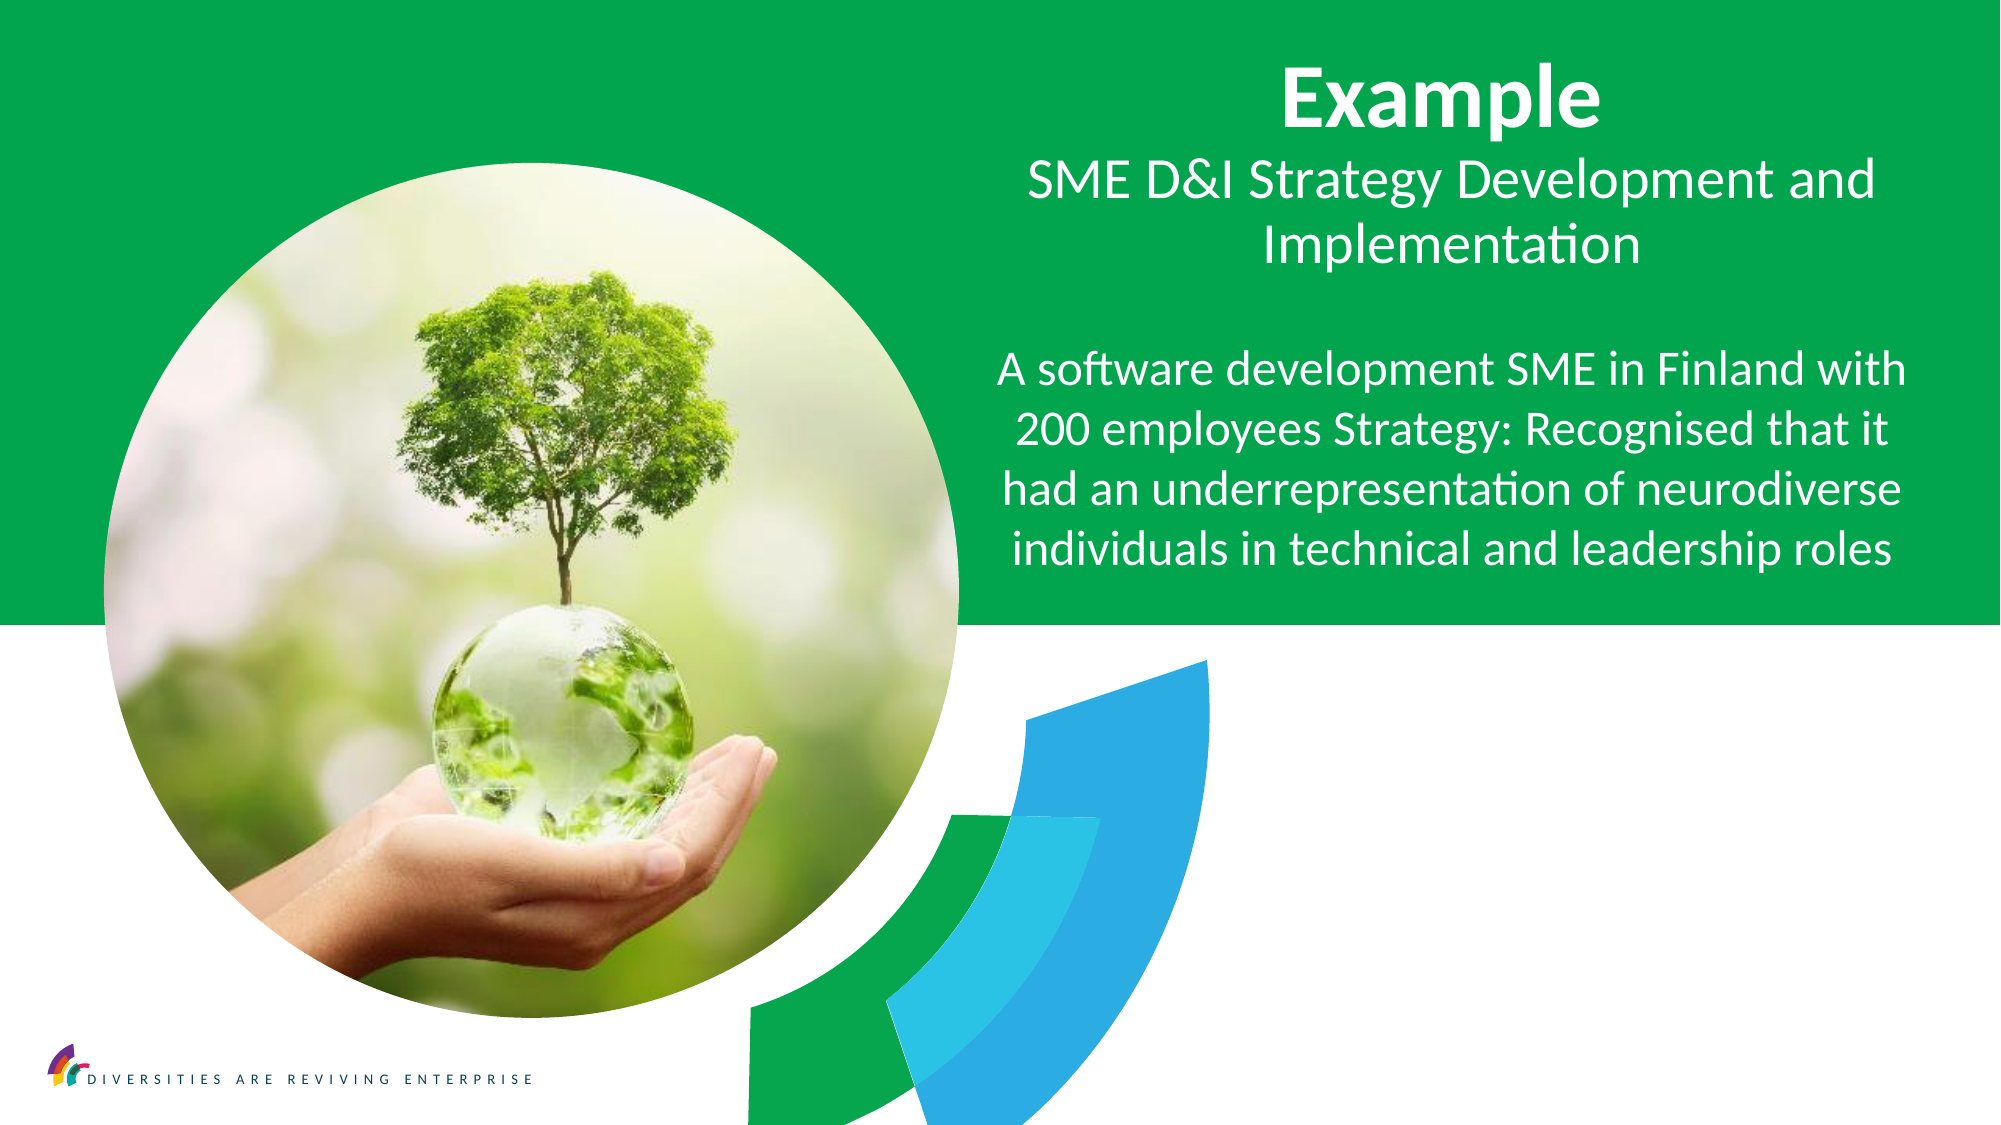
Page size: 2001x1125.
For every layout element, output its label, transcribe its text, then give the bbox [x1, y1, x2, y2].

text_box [748, 659, 1210, 1125]
list Example SME D&I Strategy Development and Implementation A software development SME in Finland with 200 employees Strategy: Recognised that it had an underrepresentation of neurodiverse individuals in technical and leadership roles [969, 228, 1935, 384]
picture [103, 162, 959, 1018]
